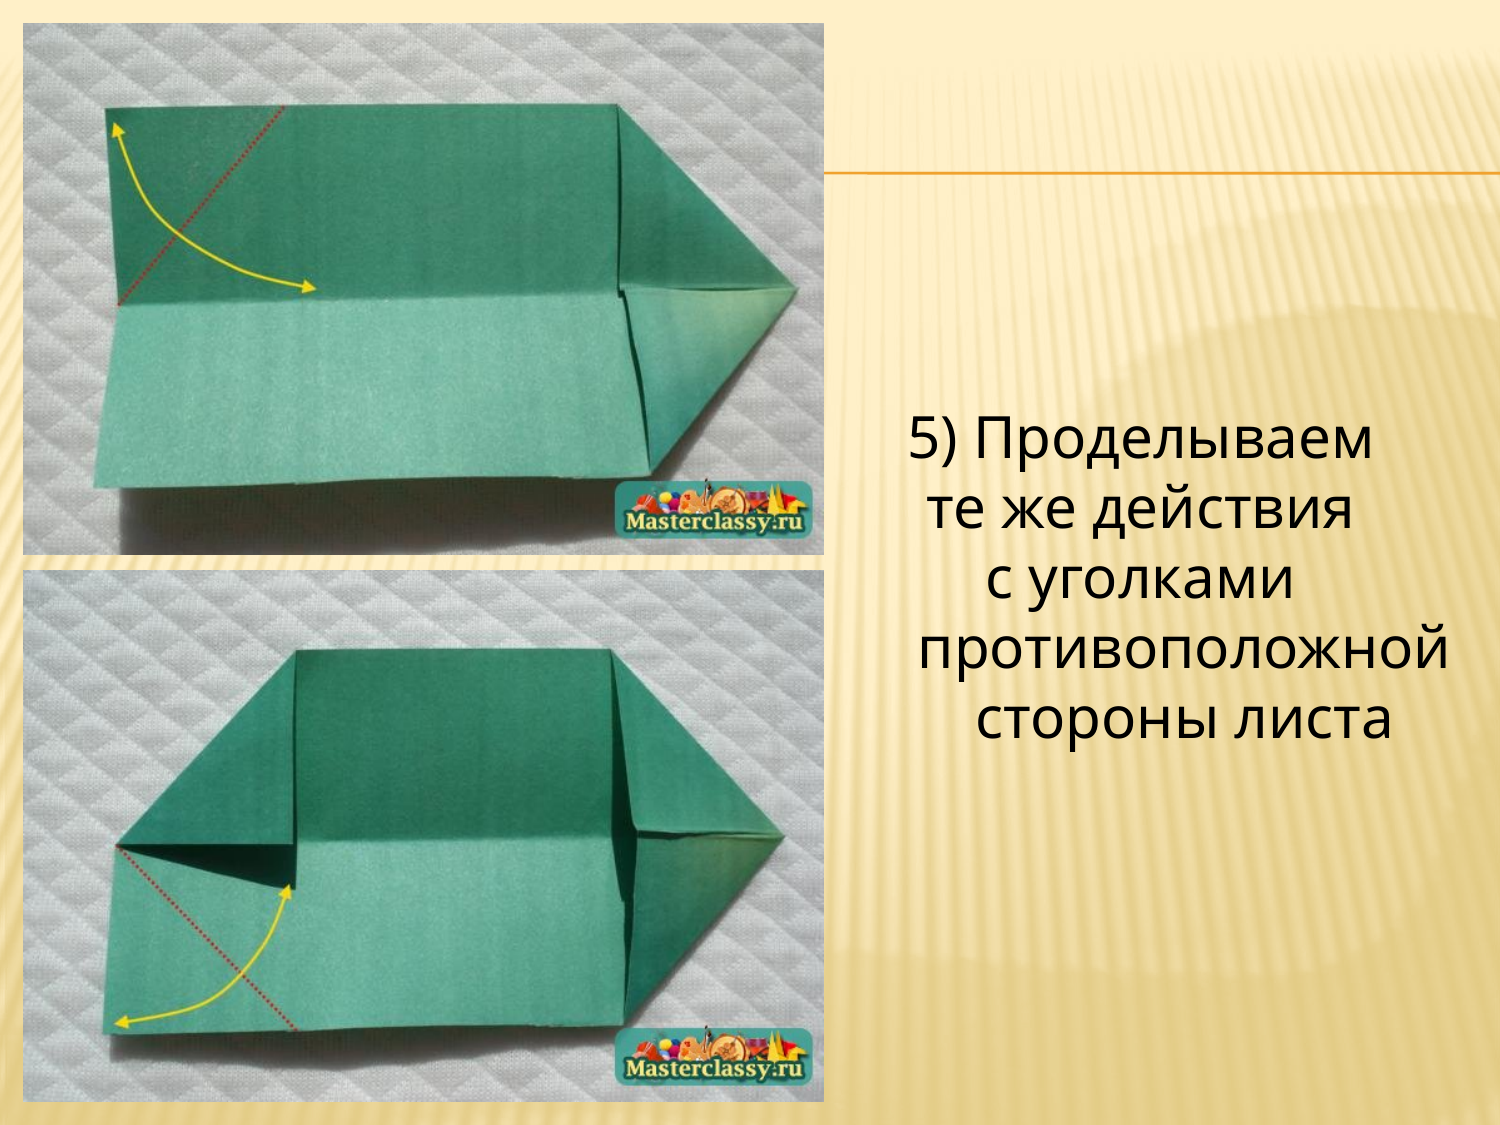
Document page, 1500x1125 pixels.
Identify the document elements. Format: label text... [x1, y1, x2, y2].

text_box 5) Проделываем те же действия с уголками противоположной стороны листа [828, 400, 1500, 751]
picture [23, 569, 825, 1102]
picture [23, 23, 825, 556]
